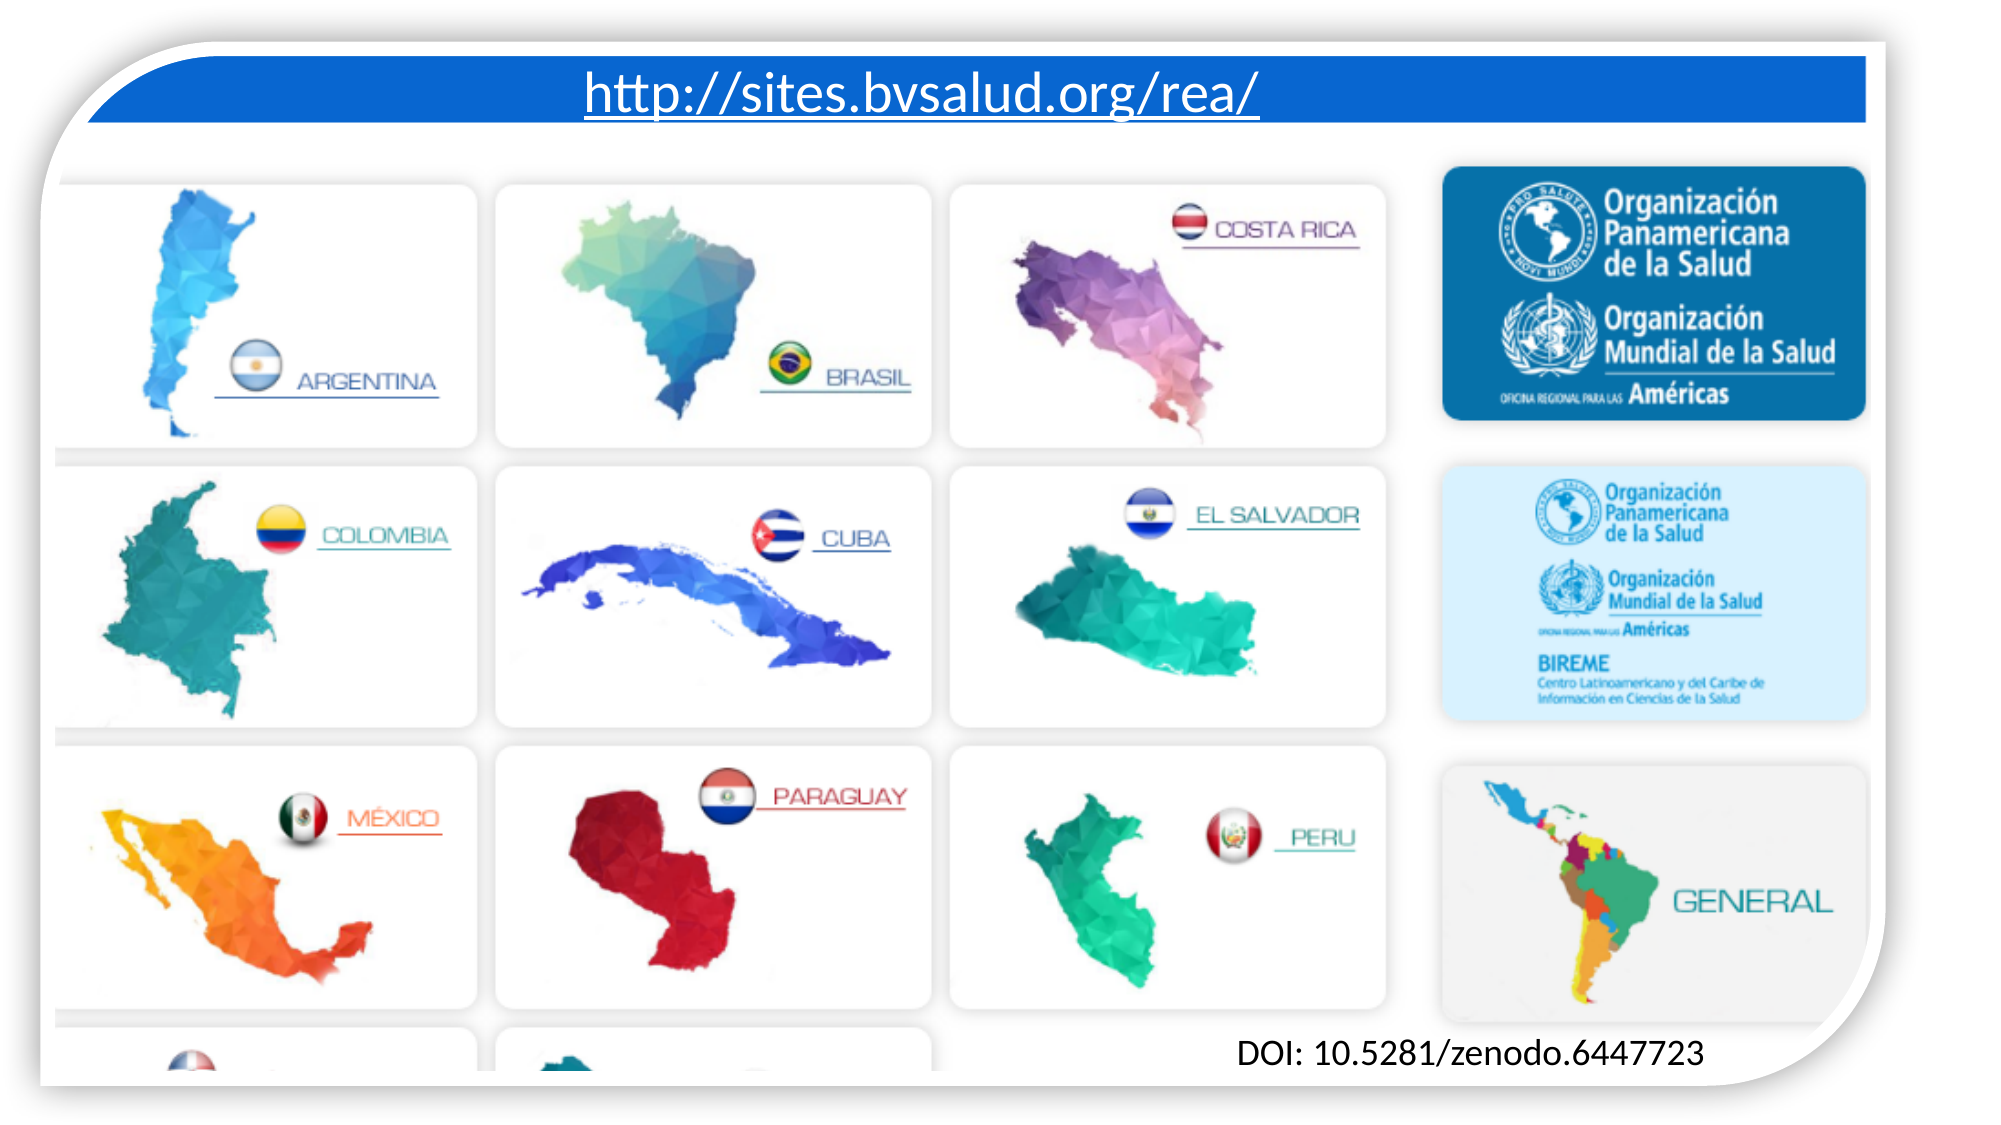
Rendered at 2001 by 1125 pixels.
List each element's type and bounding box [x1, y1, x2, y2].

picture [47, 48, 1879, 1079]
